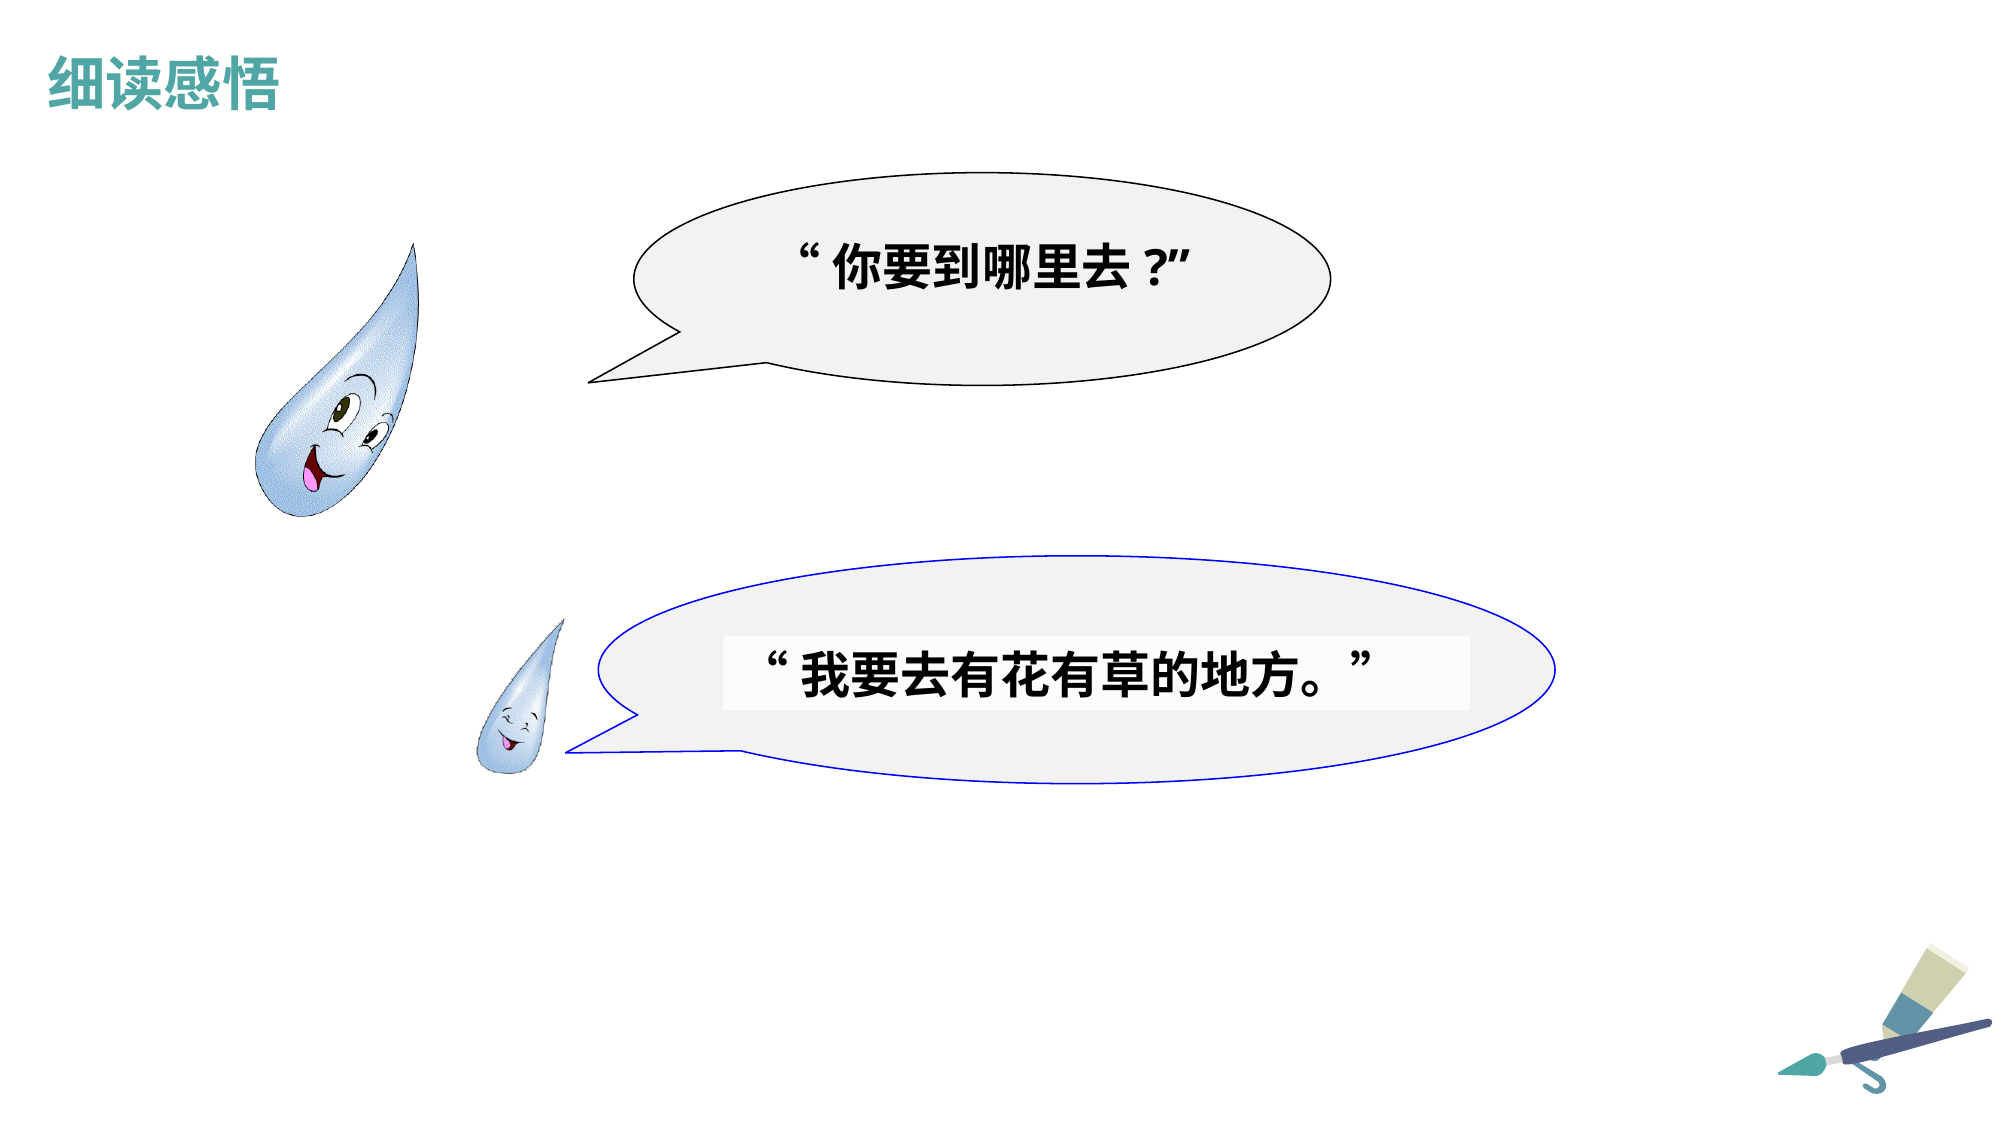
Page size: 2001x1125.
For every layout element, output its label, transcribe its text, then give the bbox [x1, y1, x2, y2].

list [149, 228, 563, 529]
text_box [587, 172, 1331, 383]
picture [385, 609, 646, 786]
text_box [646, 555, 1556, 784]
text_box “你要到哪里去?” [755, 228, 1206, 363]
text_box 细读感悟 [32, 39, 296, 125]
text_box “我要去有花有草的地方。” [723, 635, 1471, 711]
text_box [767, 363, 1197, 386]
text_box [1811, 945, 1974, 1125]
